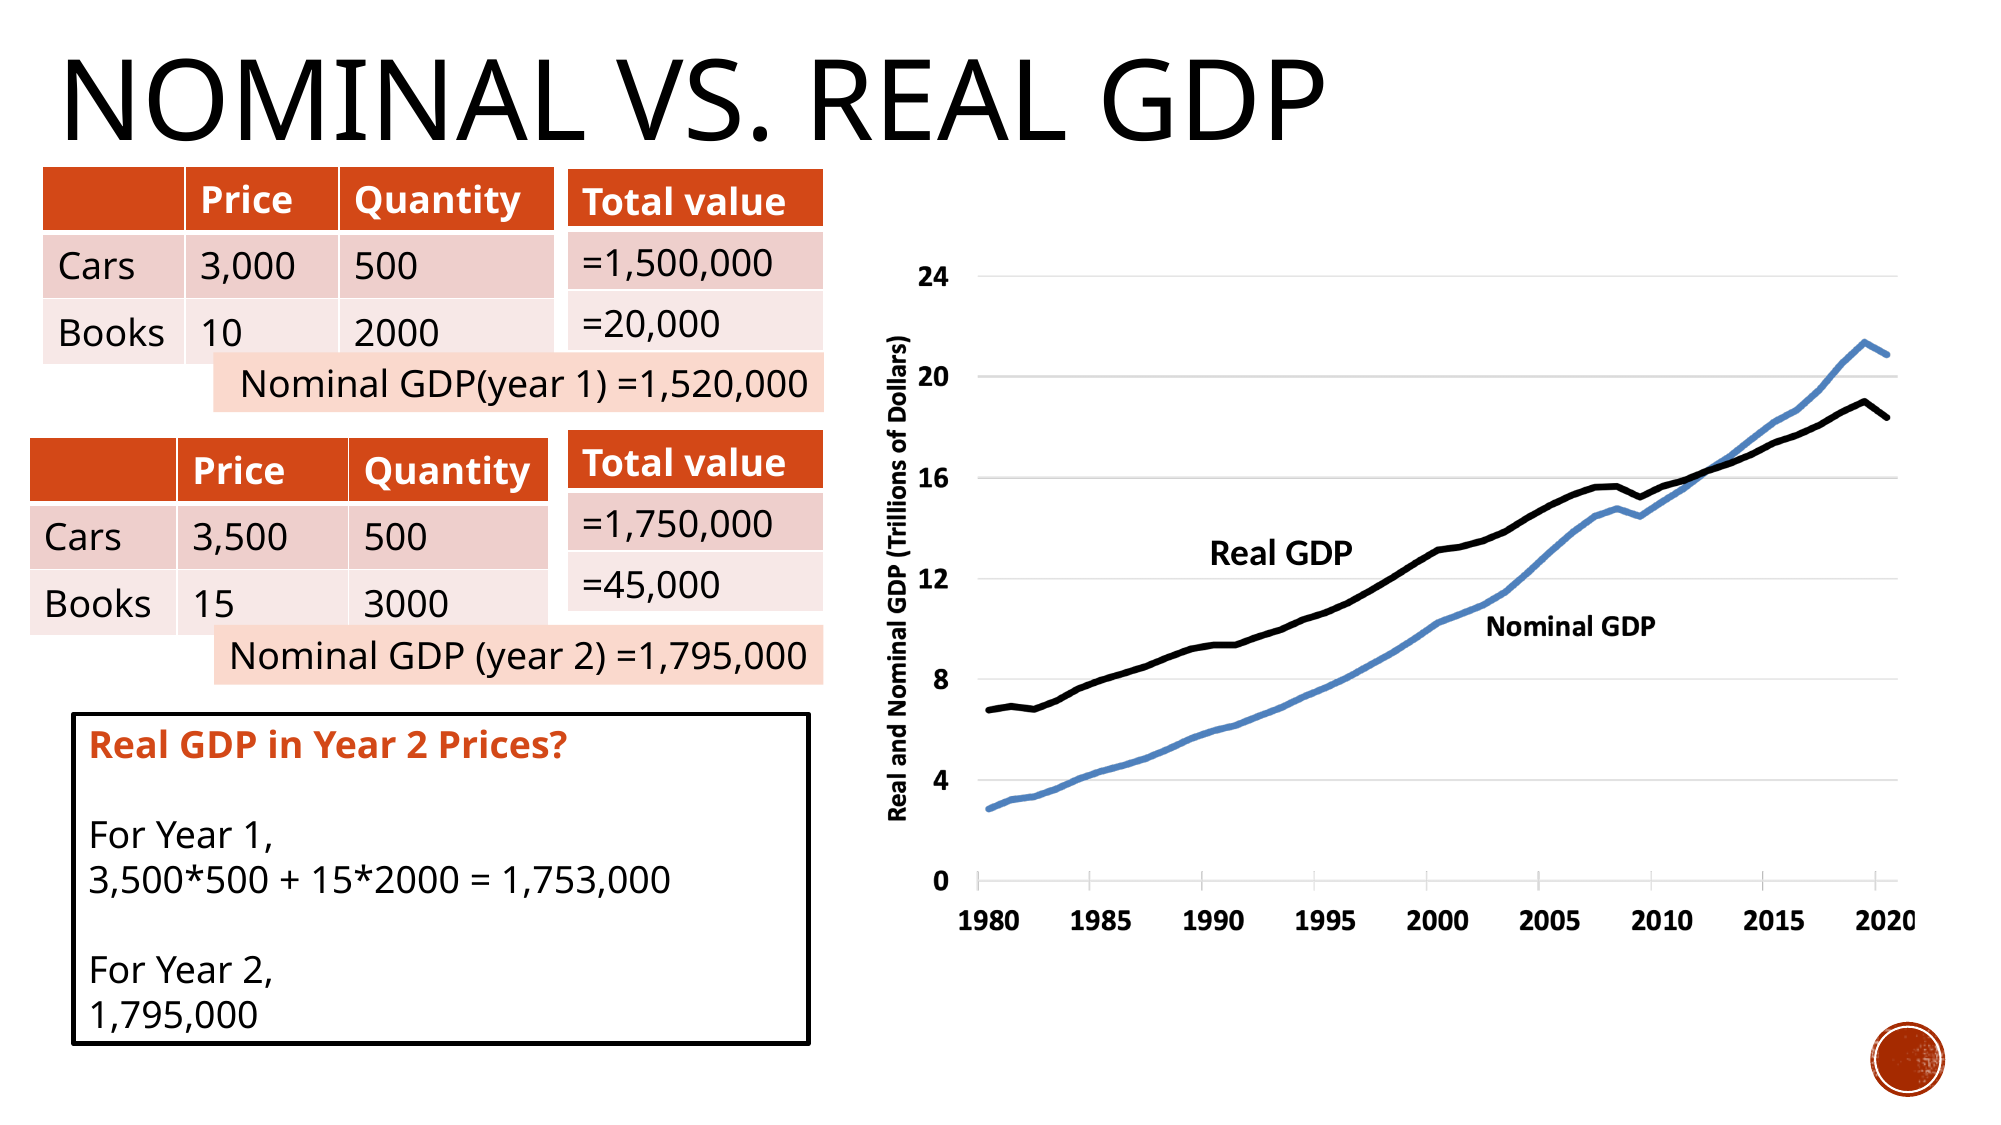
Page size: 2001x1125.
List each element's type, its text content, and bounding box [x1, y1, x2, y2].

table_cell 2000 [340, 299, 554, 352]
table_cell 15 [178, 570, 348, 635]
table_cell 3,500 [178, 506, 348, 569]
table_header Price [178, 438, 348, 501]
table_cell =1,500,000 [568, 232, 823, 289]
table_header Quantity [340, 167, 554, 230]
text_box Nominal GDP (year 2) =1,795,000 [214, 624, 824, 685]
table_header [30, 438, 176, 501]
table_cell 500 [349, 506, 548, 569]
table_cell =20,000 [568, 291, 823, 350]
table_header [43, 167, 184, 230]
table_cell =1,750,000 [568, 493, 823, 550]
table_cell 3000 [349, 570, 548, 624]
table_cell 10 [186, 299, 338, 364]
table_header Total value [568, 430, 823, 488]
title Nominal vs. real GDP [42, 16, 1693, 192]
table_cell Cars [30, 506, 176, 569]
table_cell Books [43, 299, 184, 364]
table_header Price [186, 167, 338, 230]
table_cell Cars [43, 235, 184, 298]
table_cell Books [30, 570, 176, 635]
table_cell 500 [340, 235, 554, 298]
table_cell =45,000 [568, 552, 823, 611]
text_box Real GDP in Year 2 Prices? For Year 1, 3,500*500 + 15*2000 = 1,753,000 For Year 2, 1,795,000 [73, 714, 809, 1044]
table_header Total value [568, 169, 823, 226]
text_box Nominal GDP(year 1) =1,520,000 [213, 352, 824, 413]
picture [868, 231, 1916, 945]
table_header Quantity [349, 438, 548, 501]
table_cell 3,000 [186, 235, 338, 298]
